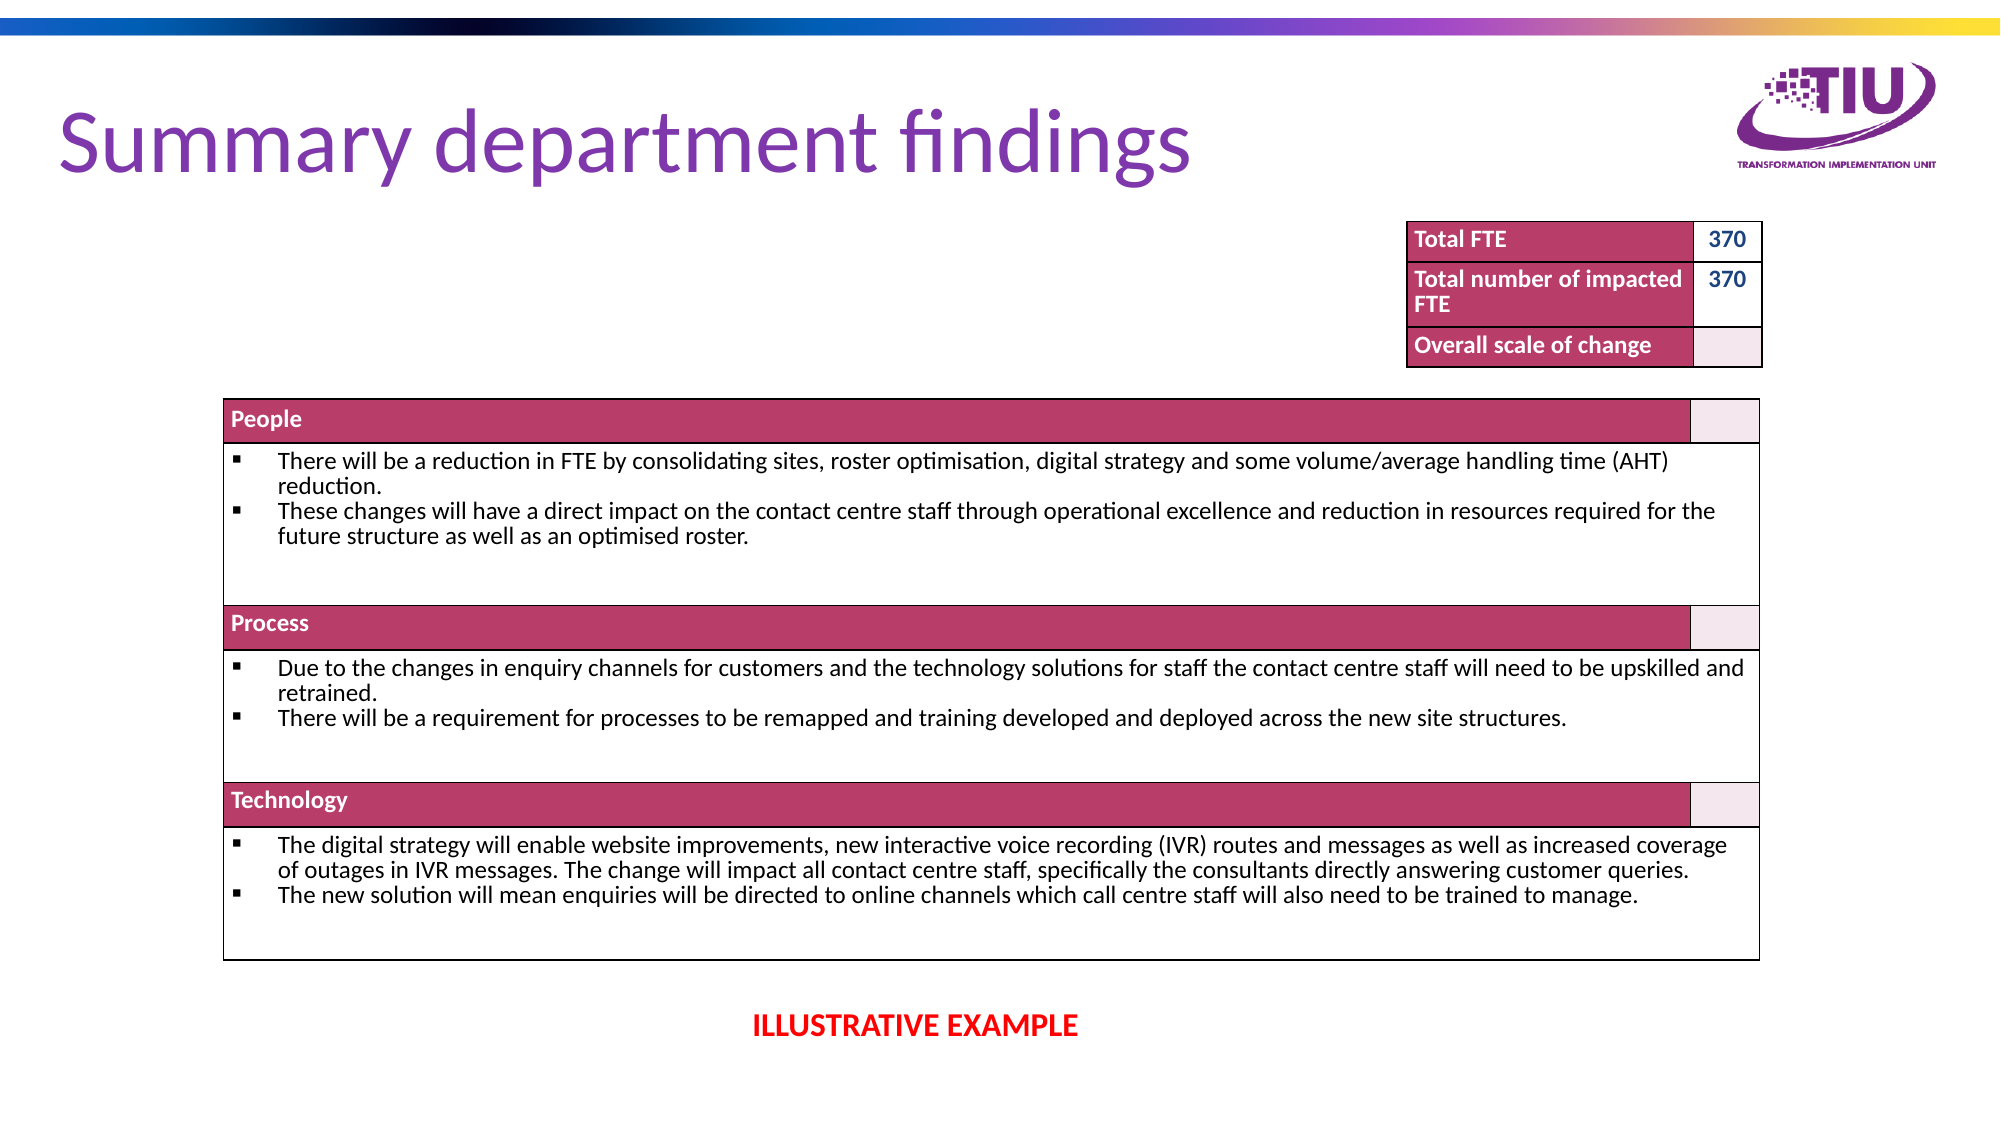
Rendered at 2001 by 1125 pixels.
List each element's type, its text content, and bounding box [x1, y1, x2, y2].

picture [0, 0, 2001, 1125]
table_header 370 [1694, 222, 1761, 261]
table_header People [224, 400, 1690, 442]
table_cell Process [224, 606, 1690, 649]
table_header Total FTE [1408, 222, 1693, 261]
table_cell The digital strategy will enable website improvements, new interactive voice recording (IVR) routes and messages as well as increased coverage of outages in IVR messages. The change will impact all contact centre staff, specifically the consultants directly answering customer queries. The new solution will mean enquiries will be directed to online channels which call centre staff will also need to be trained to manage. [224, 828, 1759, 959]
table_cell Technology [224, 783, 1690, 826]
table_cell [1691, 606, 1759, 649]
table_cell Total number of impacted FTE [1408, 263, 1693, 326]
table_cell Overall scale of change [1408, 328, 1693, 366]
table_cell [1691, 783, 1759, 826]
table_cell 370 [1694, 263, 1761, 326]
text_box ILLUSTRATIVE EXAMPLE [709, 996, 1094, 1051]
table_header [1691, 400, 1759, 442]
table_cell Due to the changes in enquiry channels for customers and the technology solutions for staff the contact centre staff will need to be upskilled and retrained. There will be a requirement for processes to be remapped and training developed and deployed across the new site structures. [224, 651, 1759, 782]
text_box Summary department findings [43, 73, 1662, 198]
table_cell [1694, 328, 1761, 366]
table_cell There will be a reduction in FTE by consolidating sites, roster optimisation, digital strategy and some volume/average handling time (AHT) reduction. These changes will have a direct impact on the contact centre staff through operational excellence and reduction in resources required for the future structure as well as an optimised roster. [224, 444, 1759, 605]
